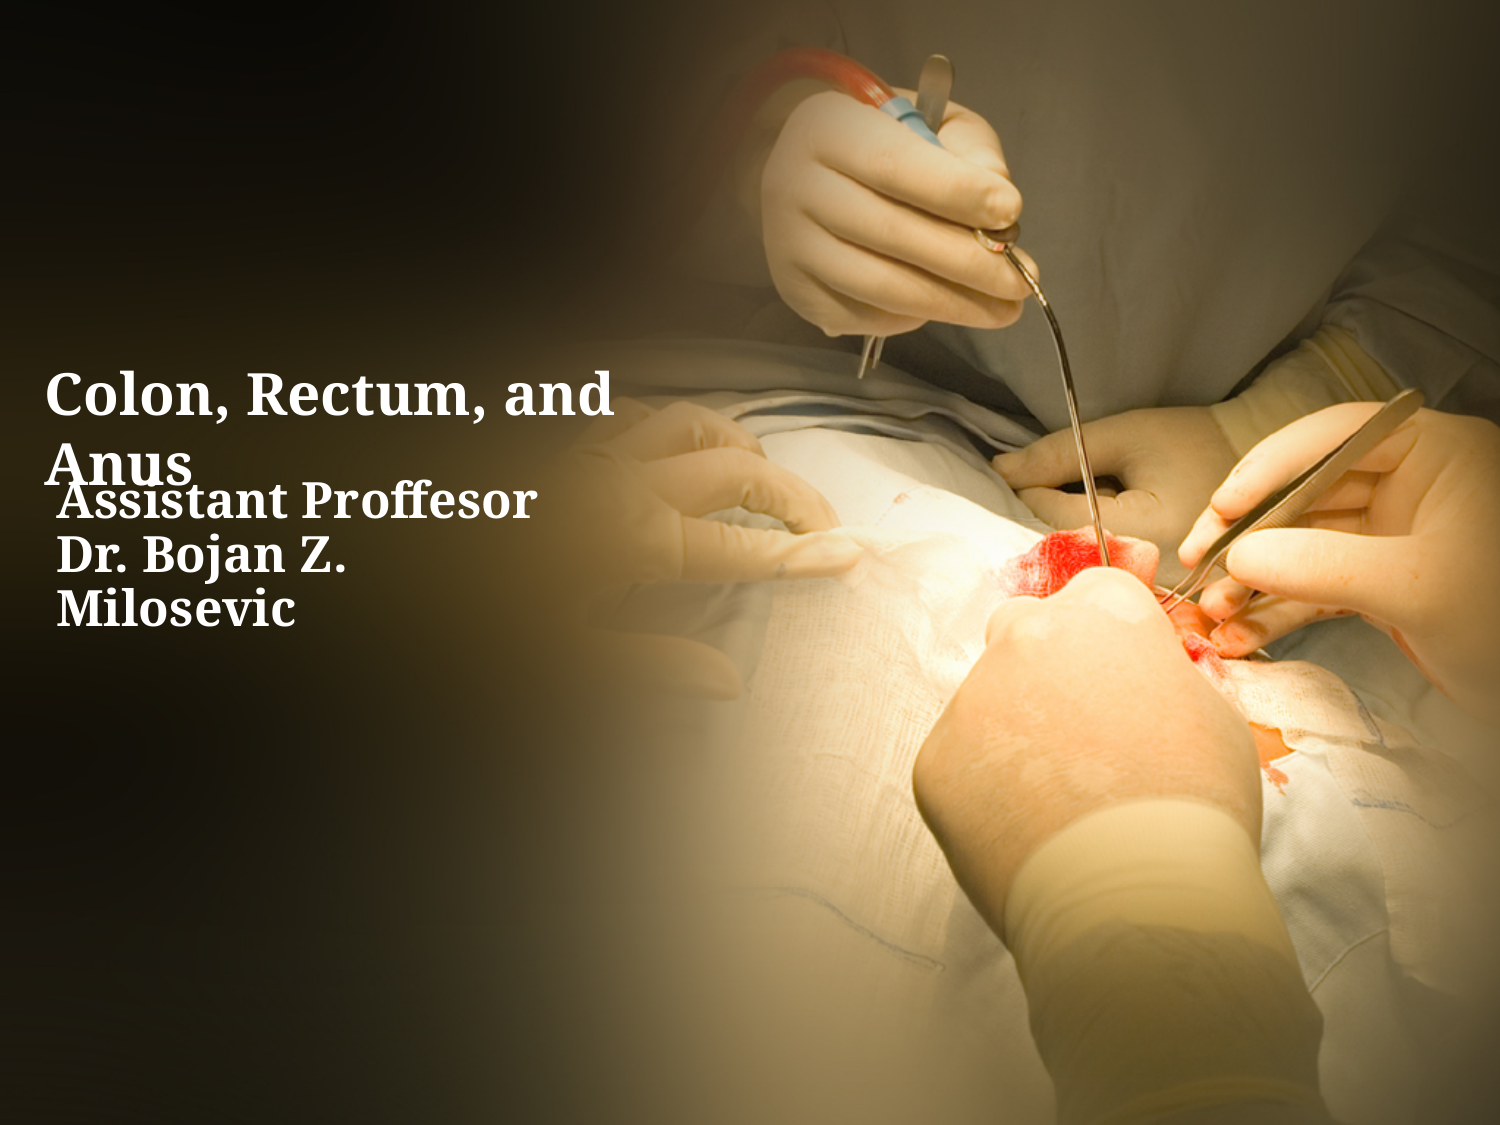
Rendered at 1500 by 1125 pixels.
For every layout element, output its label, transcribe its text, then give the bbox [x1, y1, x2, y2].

picture [0, 0, 1500, 1125]
title Colon, Rectum, and Anus [29, 385, 774, 469]
subtitle Assistant Proffesor Dr. Bojan Z. Milosevic [41, 467, 609, 587]
